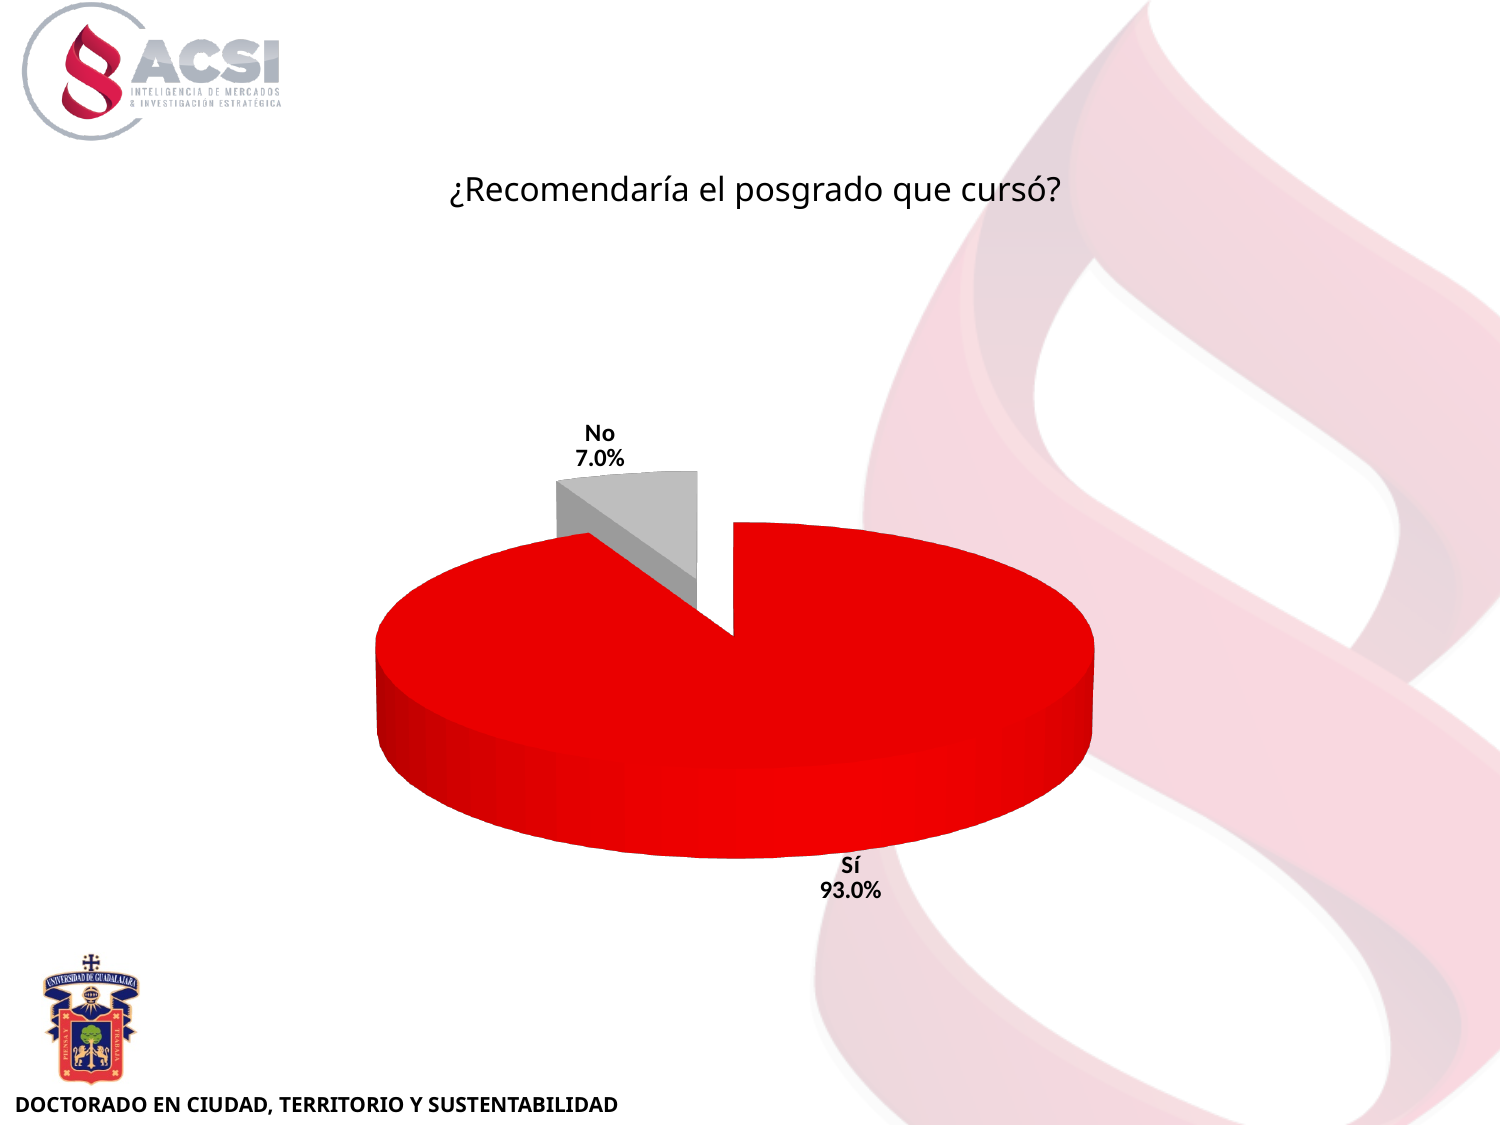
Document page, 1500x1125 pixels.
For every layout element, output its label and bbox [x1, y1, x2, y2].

picture [10, 0, 292, 136]
chart [0, 136, 1500, 1095]
